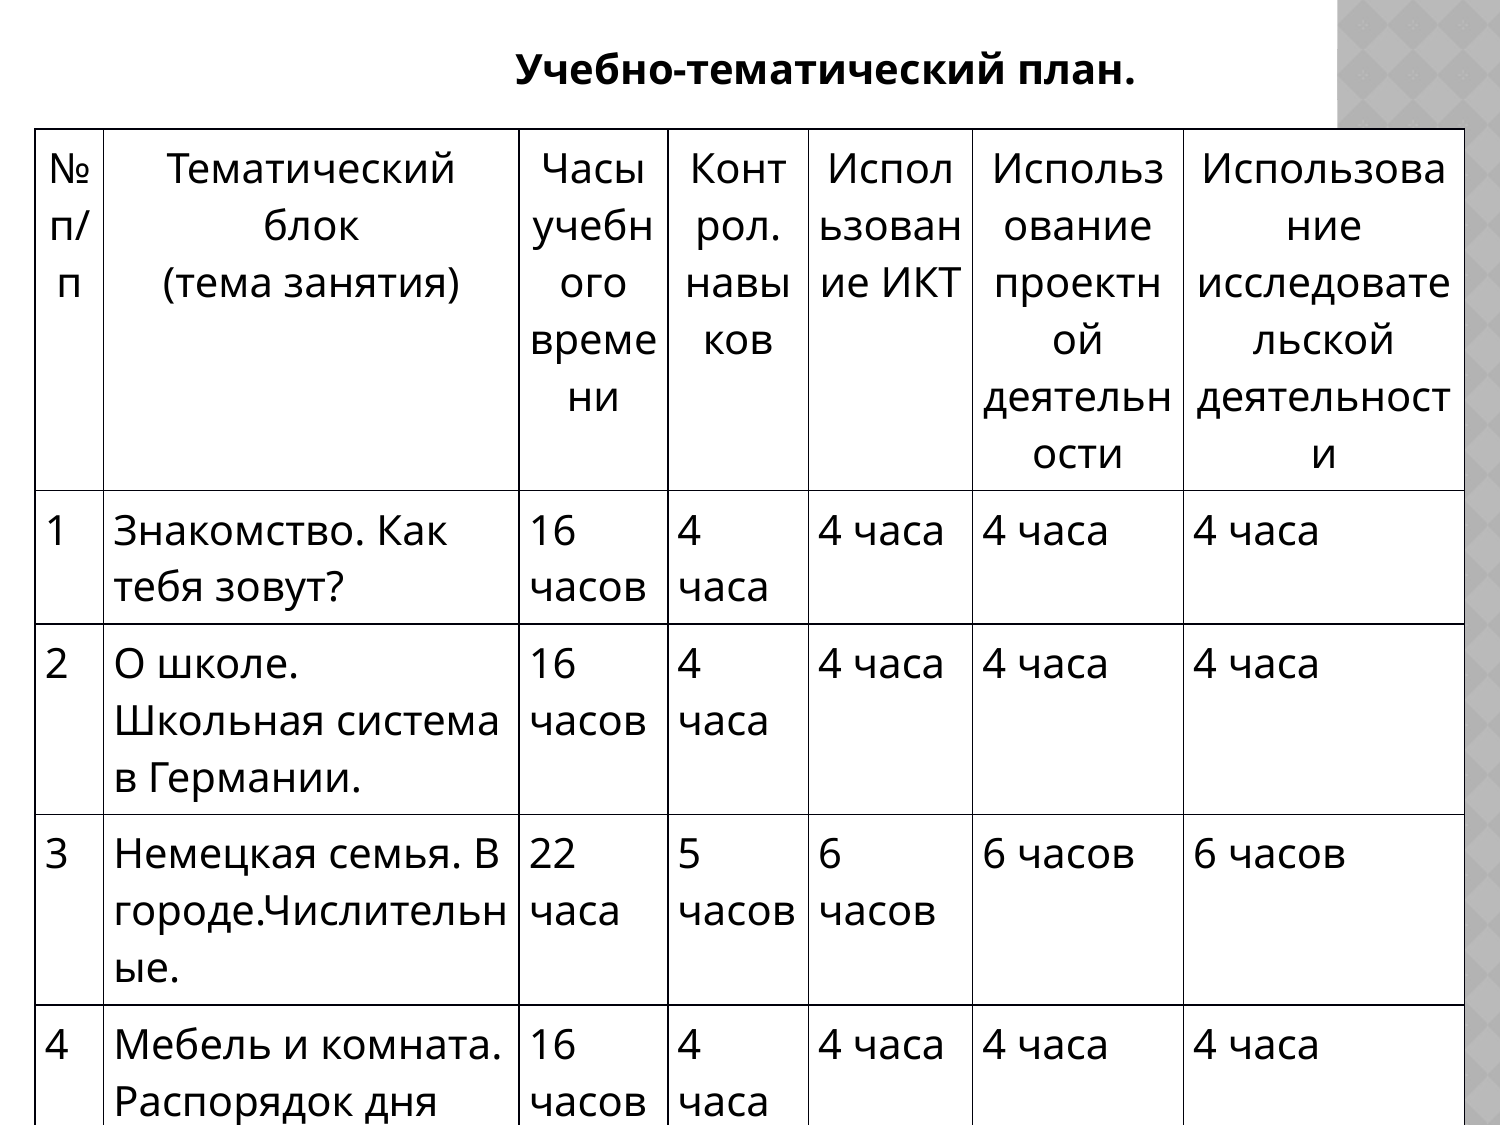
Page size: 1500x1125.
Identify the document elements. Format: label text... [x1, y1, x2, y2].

table_cell 6 часов [973, 815, 1183, 1004]
table_cell 4 часа [973, 625, 1183, 814]
table_cell 4 часа [809, 491, 972, 623]
table_cell 16 часов [520, 491, 667, 623]
table_header Использование ИКТ [809, 130, 972, 490]
table_cell 4 часа [973, 1006, 1183, 1125]
table_cell 4 [36, 1006, 103, 1125]
table_header Контрол. навыков [669, 130, 808, 490]
table_header Использование проектной деятельности [973, 130, 1183, 490]
table_cell 4 часа [669, 491, 808, 623]
table_header Часы учебного времени [520, 130, 667, 490]
table_cell Знакомство. Как тебя зовут? [104, 491, 518, 623]
table_cell Немецкая семья. В городе.Числительные. [104, 815, 518, 1004]
table_cell 4 часа [973, 491, 1183, 623]
table_cell 4 часа [669, 625, 808, 814]
table_cell 3 [36, 815, 103, 1004]
table_cell 4 часа [1184, 491, 1464, 623]
table_header Использование исследовательской деятельности [1184, 130, 1464, 490]
table_header № п/п [36, 130, 103, 490]
table_cell 4 часа [1184, 1006, 1464, 1125]
table_cell 4 часа [809, 1006, 972, 1125]
table_cell 16 часов [520, 625, 667, 814]
table_cell Мебель и комната. Распорядок дня [104, 1006, 518, 1125]
table_cell 4 часа [669, 1006, 808, 1125]
text_box Учебно-тематический план. [410, 35, 1243, 100]
table_cell 1 [36, 491, 103, 623]
table_cell 4 часа [1184, 625, 1464, 814]
table_cell 6 часов [809, 815, 972, 1004]
table_cell 6 часов [1184, 815, 1464, 1004]
table_cell О школе. Школьная система в Германии. [104, 625, 518, 814]
table_cell 5 часов [669, 815, 808, 1004]
table_header Тематический блок (тема занятия) [104, 130, 518, 490]
table_cell 22 часа [520, 815, 667, 1004]
table_cell 16 часов [520, 1006, 667, 1125]
table_cell 2 [36, 625, 103, 814]
table_cell 4 часа [809, 625, 972, 814]
